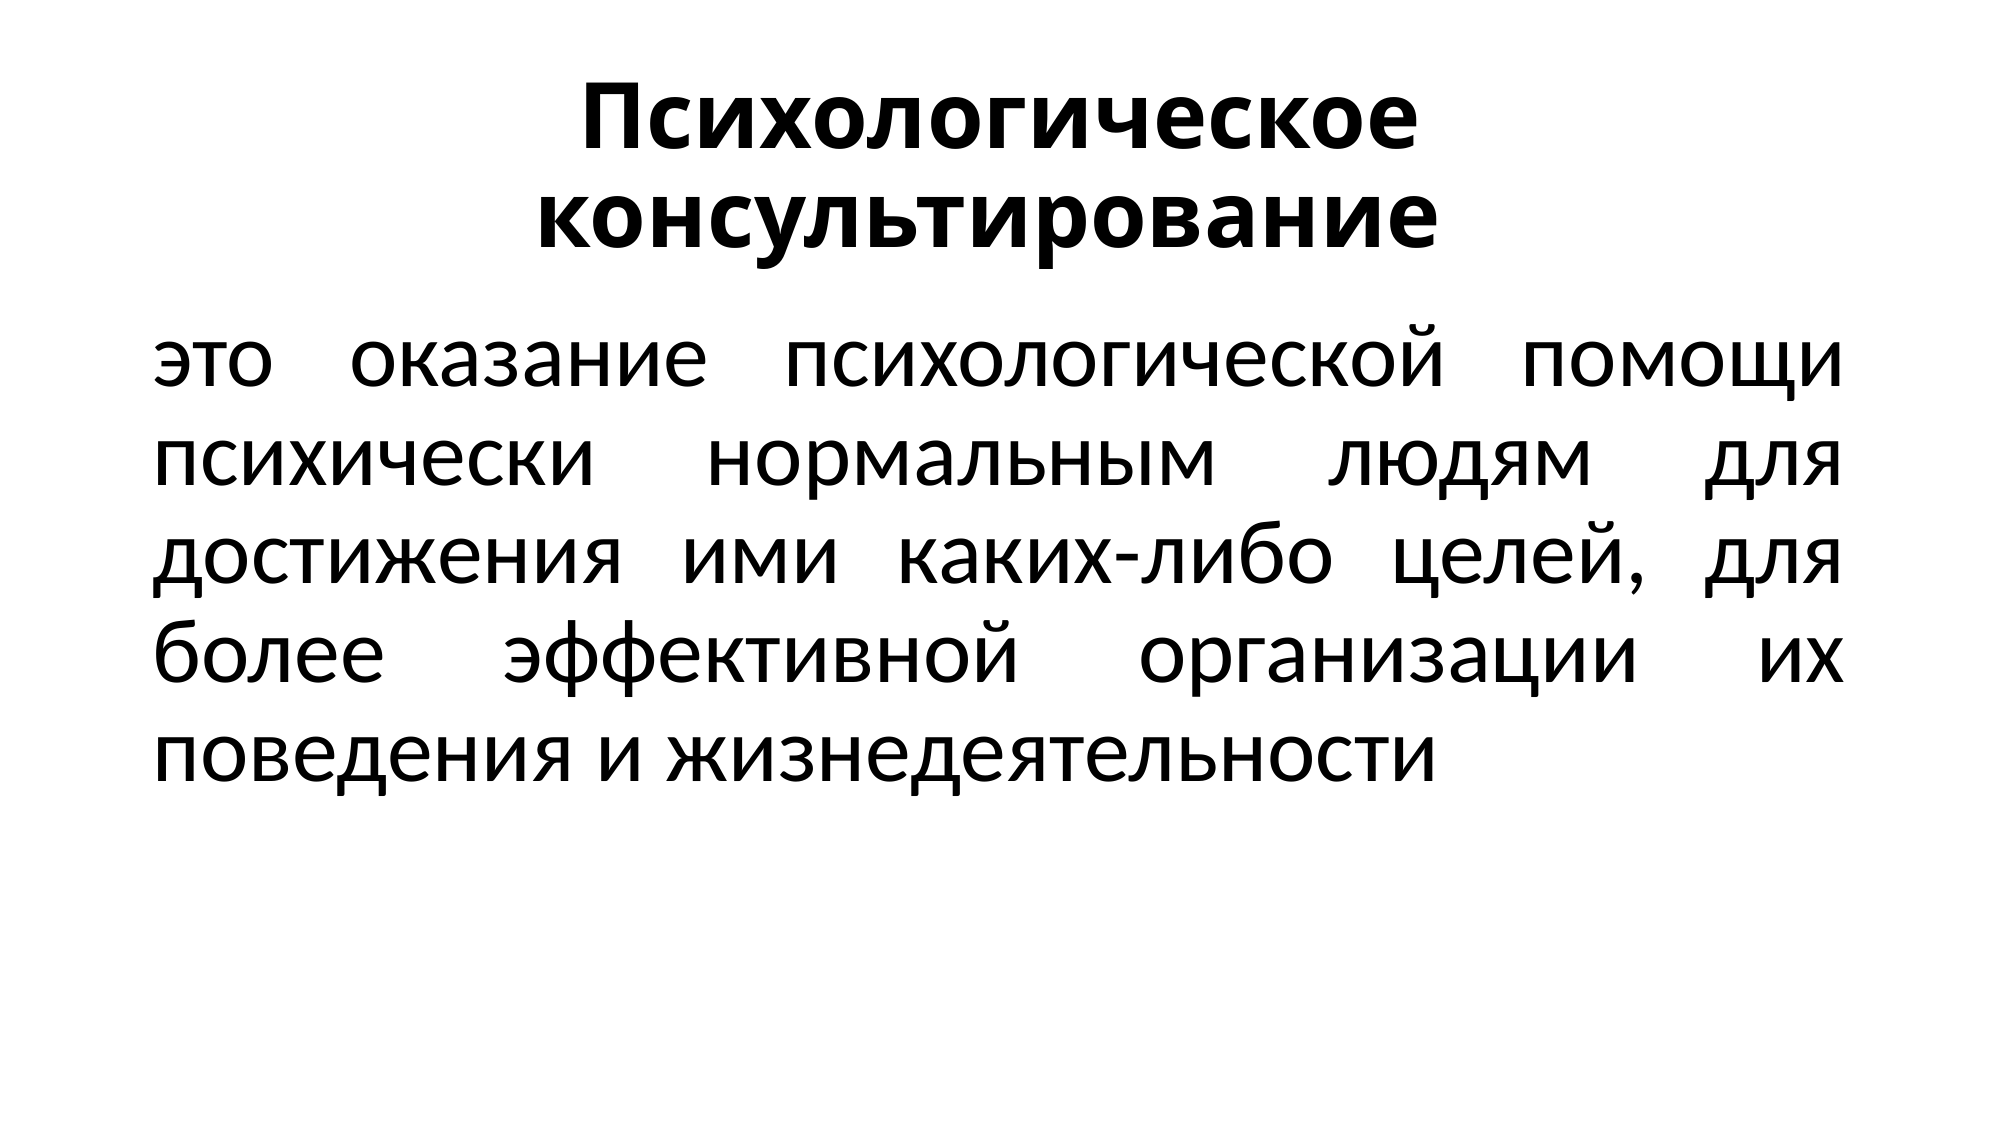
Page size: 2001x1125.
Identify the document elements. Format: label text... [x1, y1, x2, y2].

title Психологическое консультирование [137, 59, 1863, 278]
list это оказание психологической помощи психически нормальным людям для достижения ими каких-либо целей, для более эффективной организации их поведения и жизнедеятельности [137, 299, 1863, 1014]
